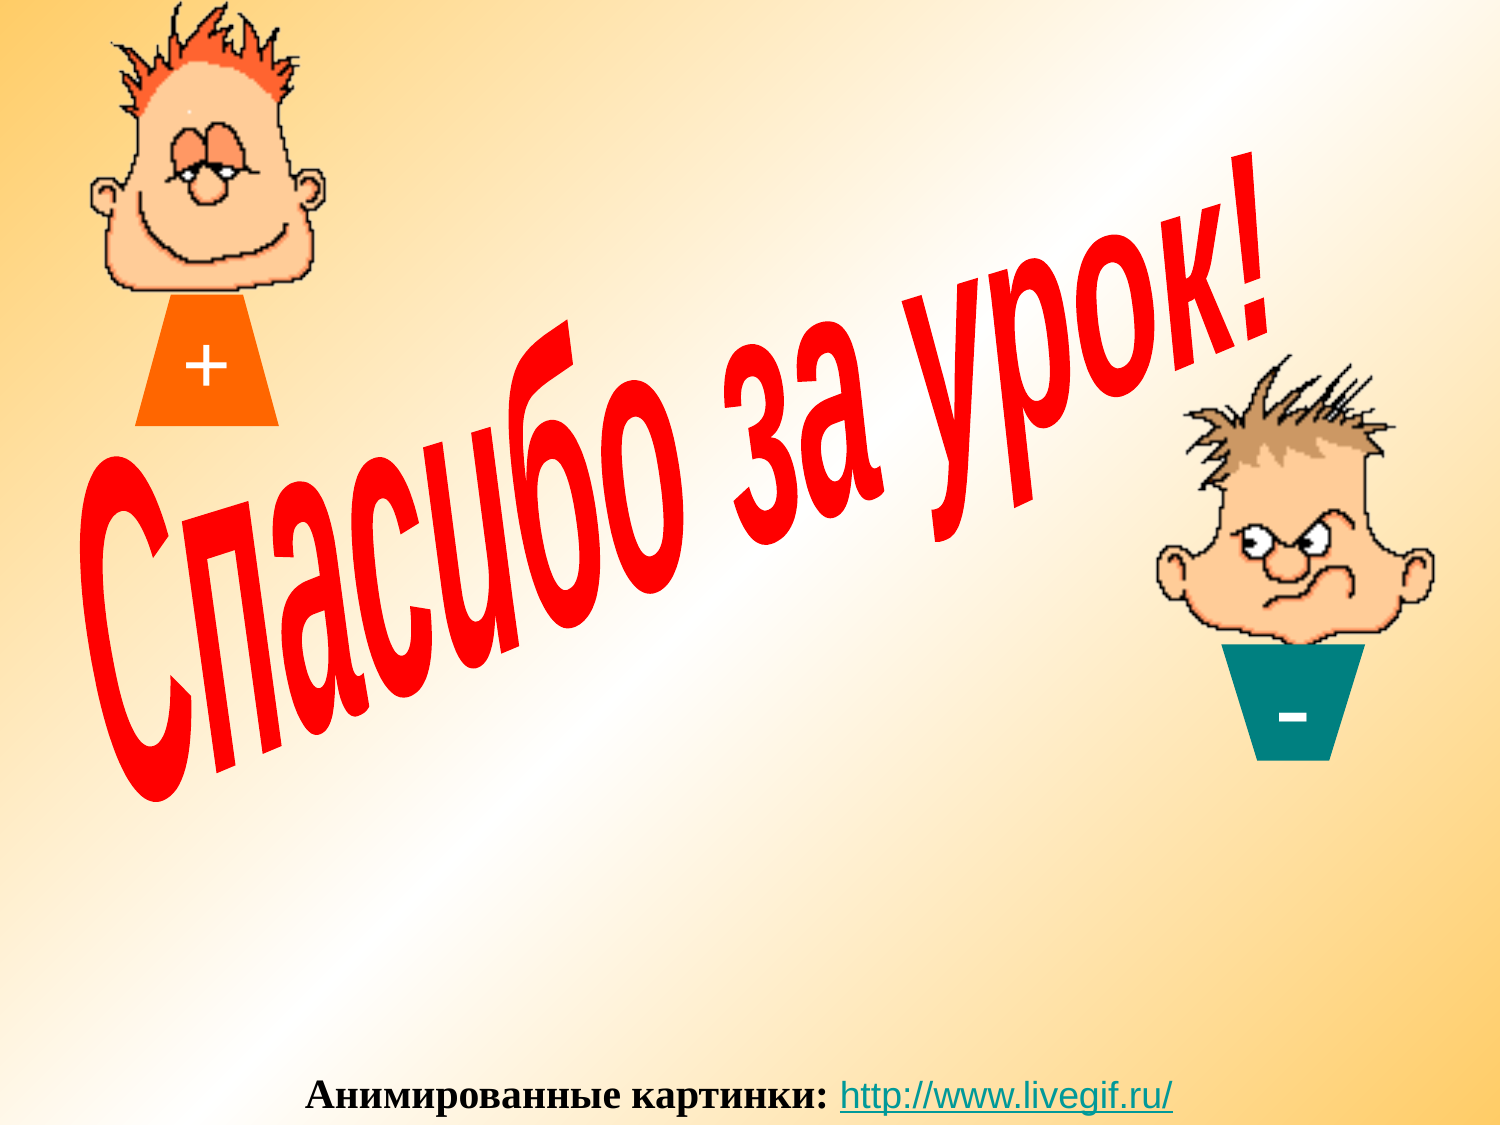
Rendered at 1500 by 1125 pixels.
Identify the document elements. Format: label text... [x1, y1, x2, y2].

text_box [1151, 349, 1440, 761]
text_box Анимированные картинки: http://www.livegif.ru/ [53, 1059, 1436, 1125]
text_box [88, 0, 330, 426]
